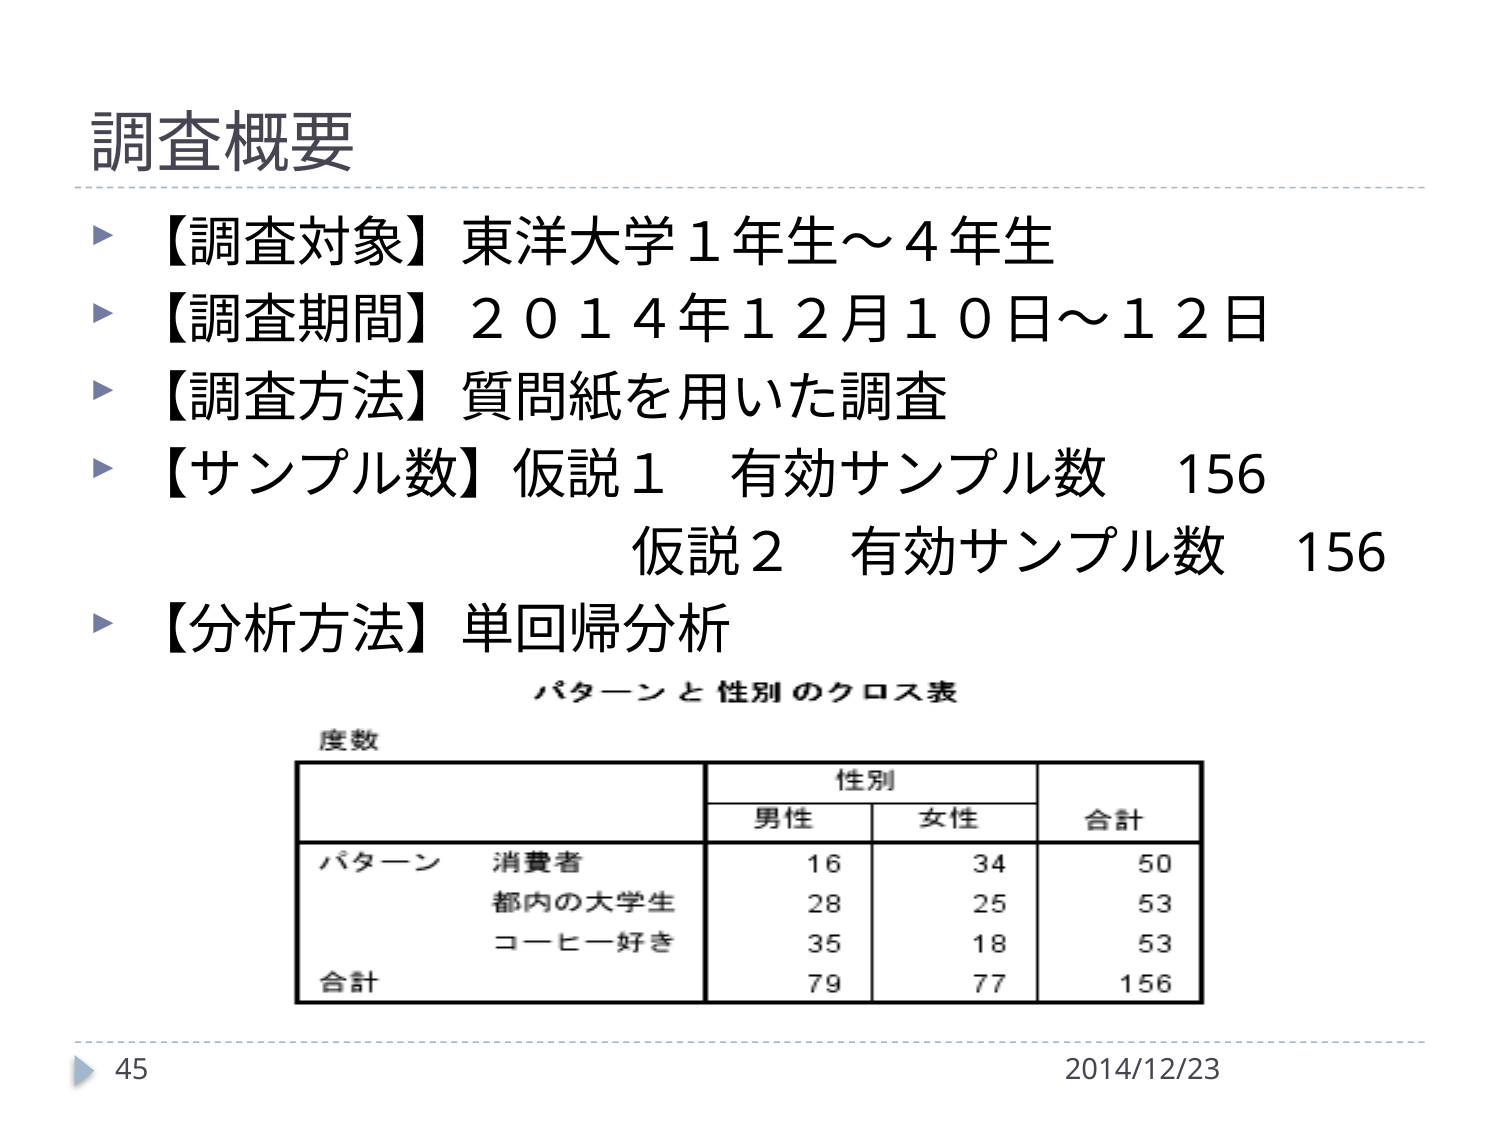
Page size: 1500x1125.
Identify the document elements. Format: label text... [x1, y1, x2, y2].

list 【調査対象】東洋大学１年生～４年生 【調査期間】２０１４年１２月１０日～１２日 【調査方法】質問紙を用いた調査 【サンプル数】仮説１ 有効サンプル数 156 仮説２ 有効サンプル数 156 【分析方法】単回帰分析 [75, 200, 1425, 1010]
slide_number 45 [100, 1042, 426, 1103]
title 調査概要 [75, 24, 1425, 188]
picture [285, 665, 1224, 1027]
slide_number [1050, 1042, 1426, 1103]
